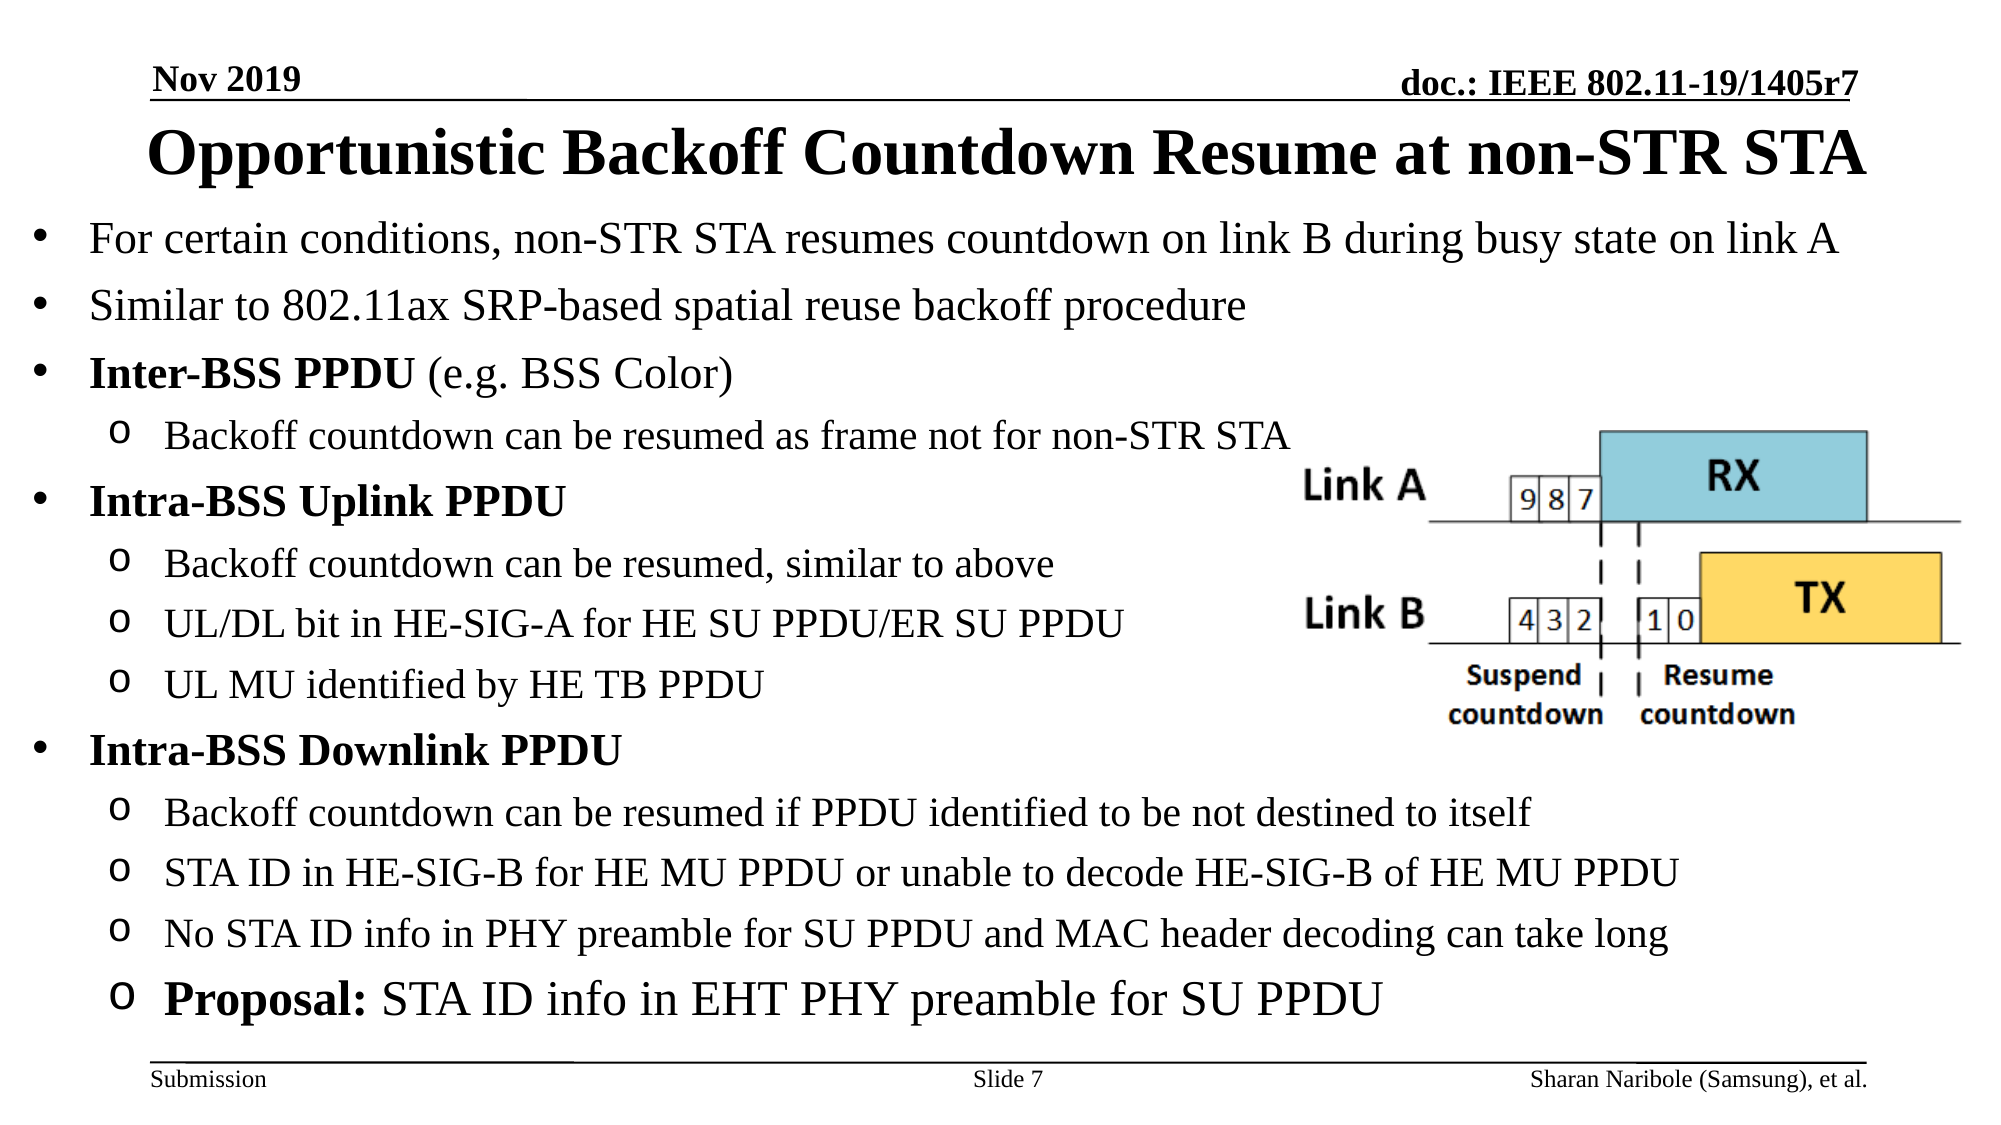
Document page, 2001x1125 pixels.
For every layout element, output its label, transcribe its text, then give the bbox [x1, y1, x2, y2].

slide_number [152, 54, 563, 100]
picture [1274, 430, 1963, 751]
list For certain conditions, non-STR STA resumes countdown on link B during busy state on link A Similar to 802.11ax SRP-based spatial reuse backoff procedure Inter-BSS PPDU (e.g. BSS Color) Backoff countdown can be resumed as frame not for non-STR STA Intra-BSS Uplink PPDU Backoff countdown can be resumed, similar to above UL/DL bit in HE-SIG-A for HE SU PPDU/ER SU PPDU UL MU identified by HE TB PPDU Intra-BSS Downlink PPDU Backoff countdown can be resumed if PPDU identified to be not destined to itself STA ID in HE-SIG-B for HE MU PPDU or unable to decode HE-SIG-B of HE MU PPDU No STA ID info in PHY preamble for SU PPDU and MAC header decoding can take long Proposal: STA ID info in EHT PHY preamble for SU PPDU [17, 199, 2000, 1125]
title Opportunistic Backoff Countdown Resume at non-STR STA [118, 59, 1899, 199]
